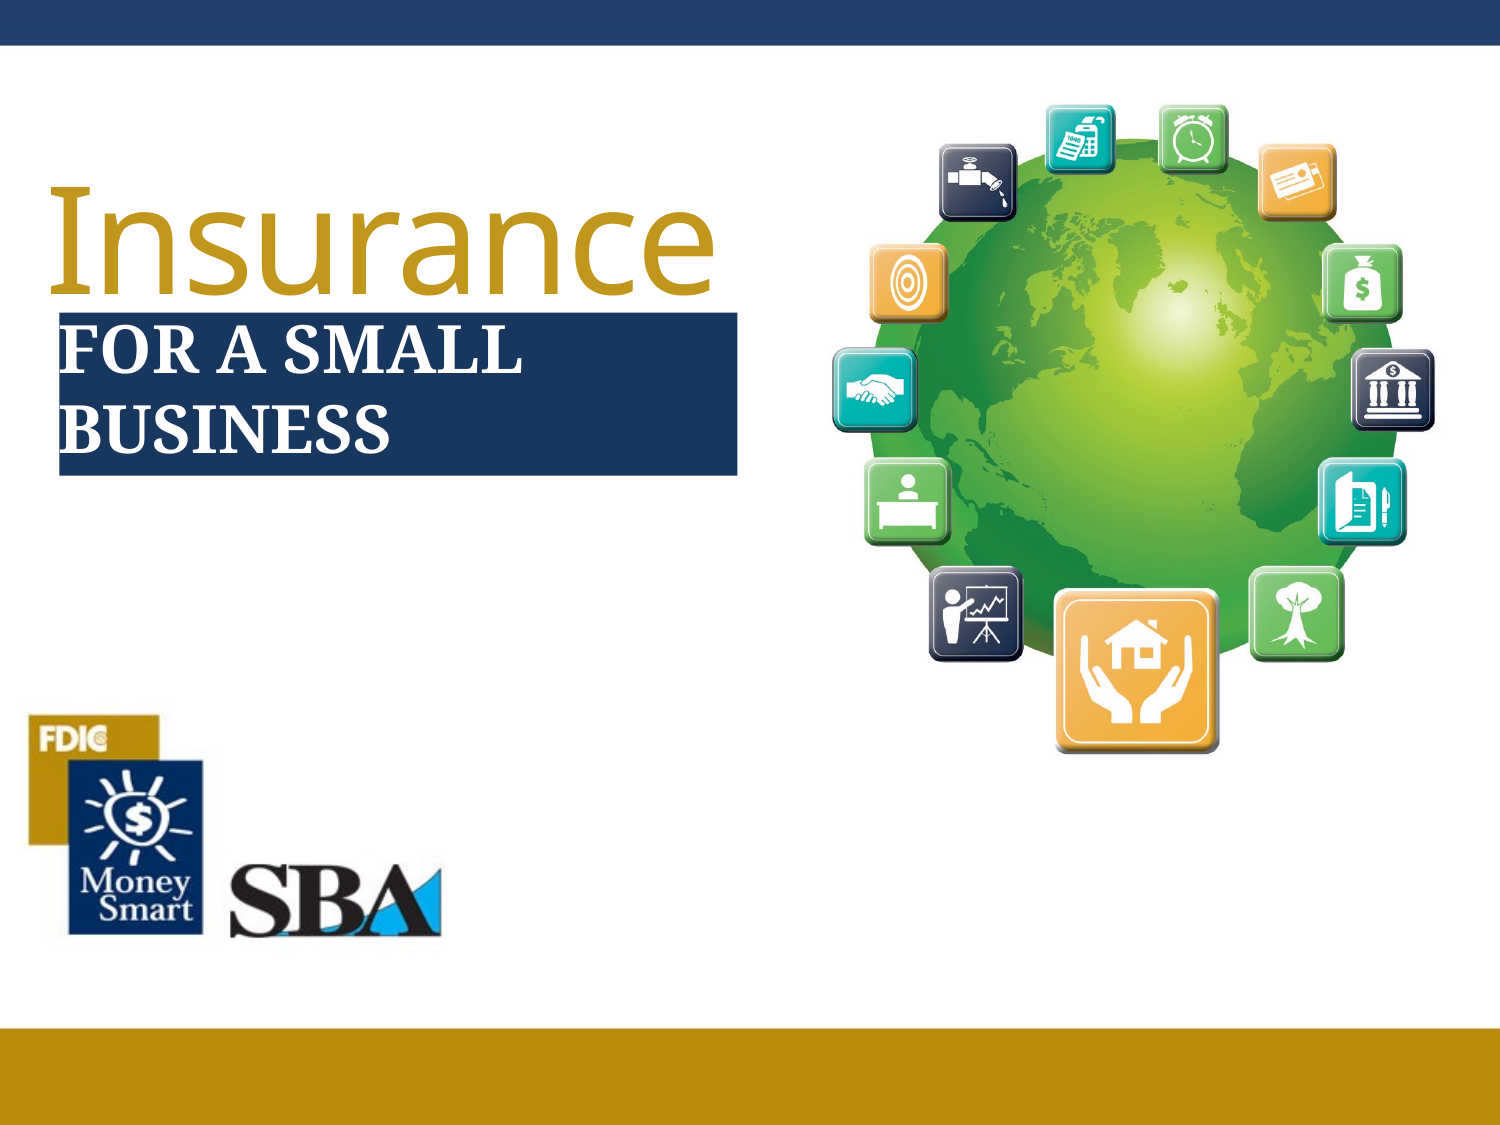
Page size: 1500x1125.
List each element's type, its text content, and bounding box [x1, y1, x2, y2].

text_box Insurance [37, 137, 761, 333]
picture [0, 0, 1500, 1125]
text_box For a Small Business [50, 299, 761, 475]
